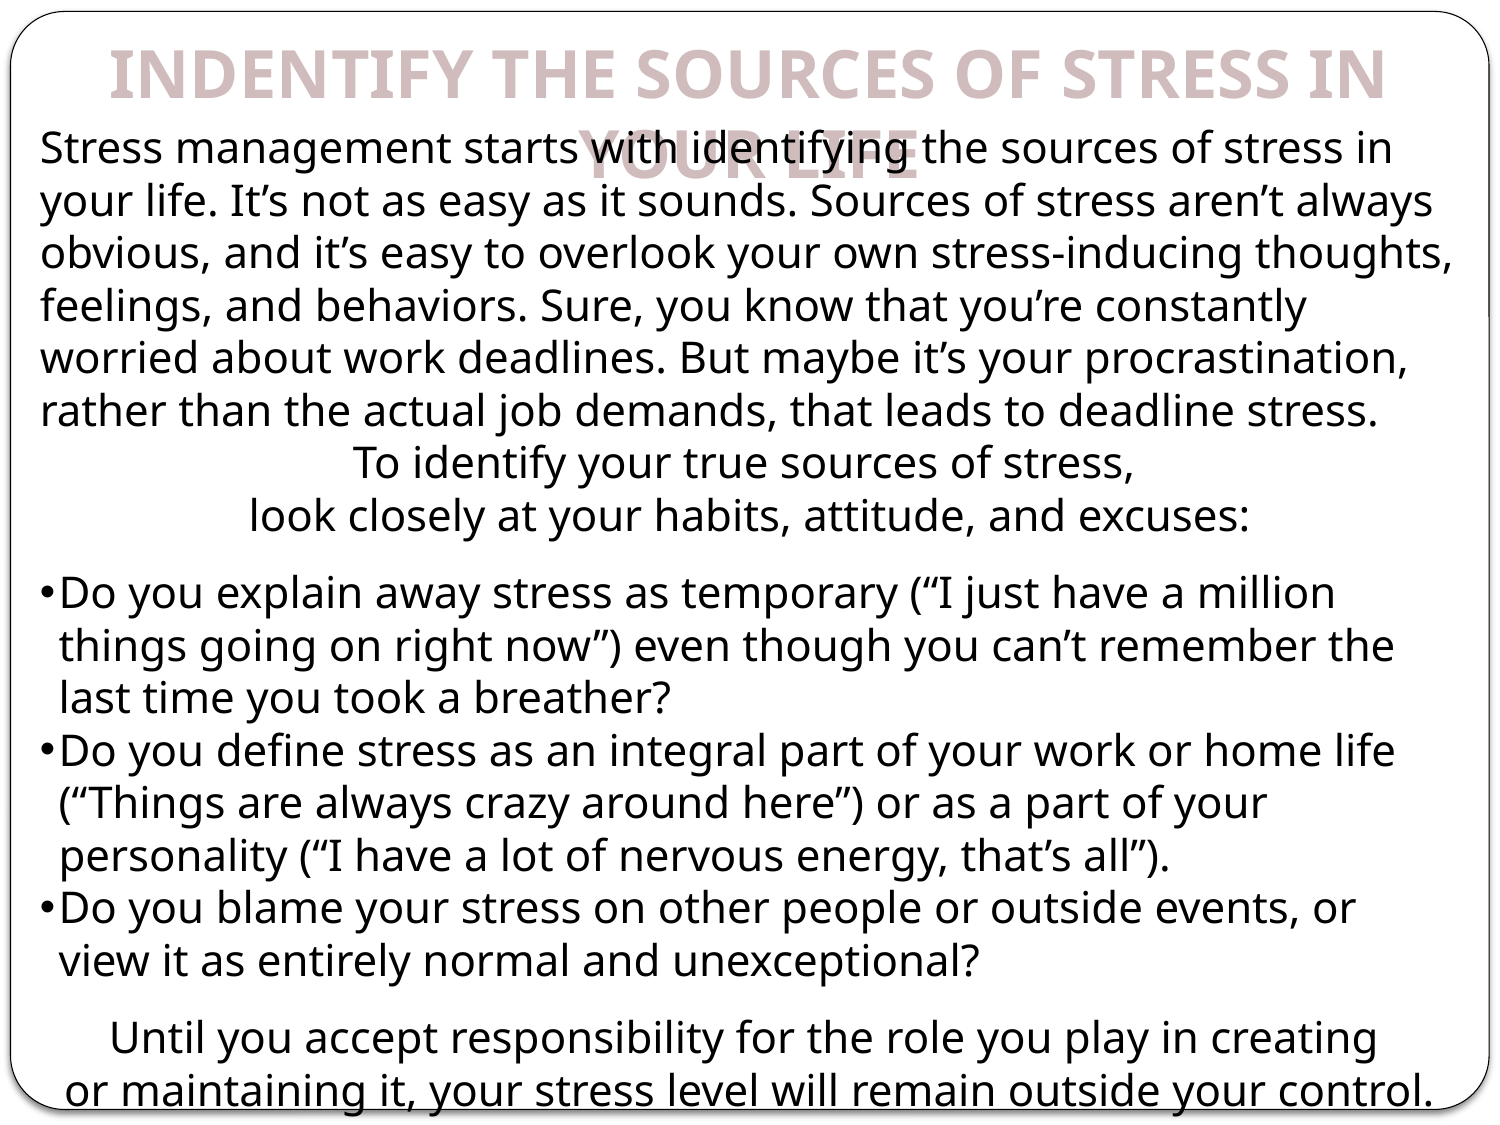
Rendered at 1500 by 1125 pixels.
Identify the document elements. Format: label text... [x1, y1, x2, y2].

text_box Indentify the Sources of Stress in Your Life [24, 24, 1475, 112]
text_box Stress management starts with identifying the sources of stress in your life. It’s not as easy as it sounds. Sources of stress aren’t always obvious, and it’s easy to overlook your own stress-inducing thoughts, feelings, and behaviors. Sure, you know that you’re constantly worried about work deadlines. But maybe it’s your procrastination, rather than the actual job demands, that leads to deadline stress. To identify your true sources of stress, look closely at your habits, attitude, and excuses: Do you explain away stress as temporary (“I just have a million things going on right now”) even though you can’t remember the last time you took a breather? Do you define stress as an integral part of your work or home life (“Things are always crazy around here”) or as a part of your personality (“I have a lot of nervous energy, that’s all”). Do you blame your stress on other people or outside events, or view it as entirely normal and unexceptional? Until you accept responsibility for the role you play in creating or maintaining it, your stress level will remain outside your control. [24, 112, 1475, 1125]
